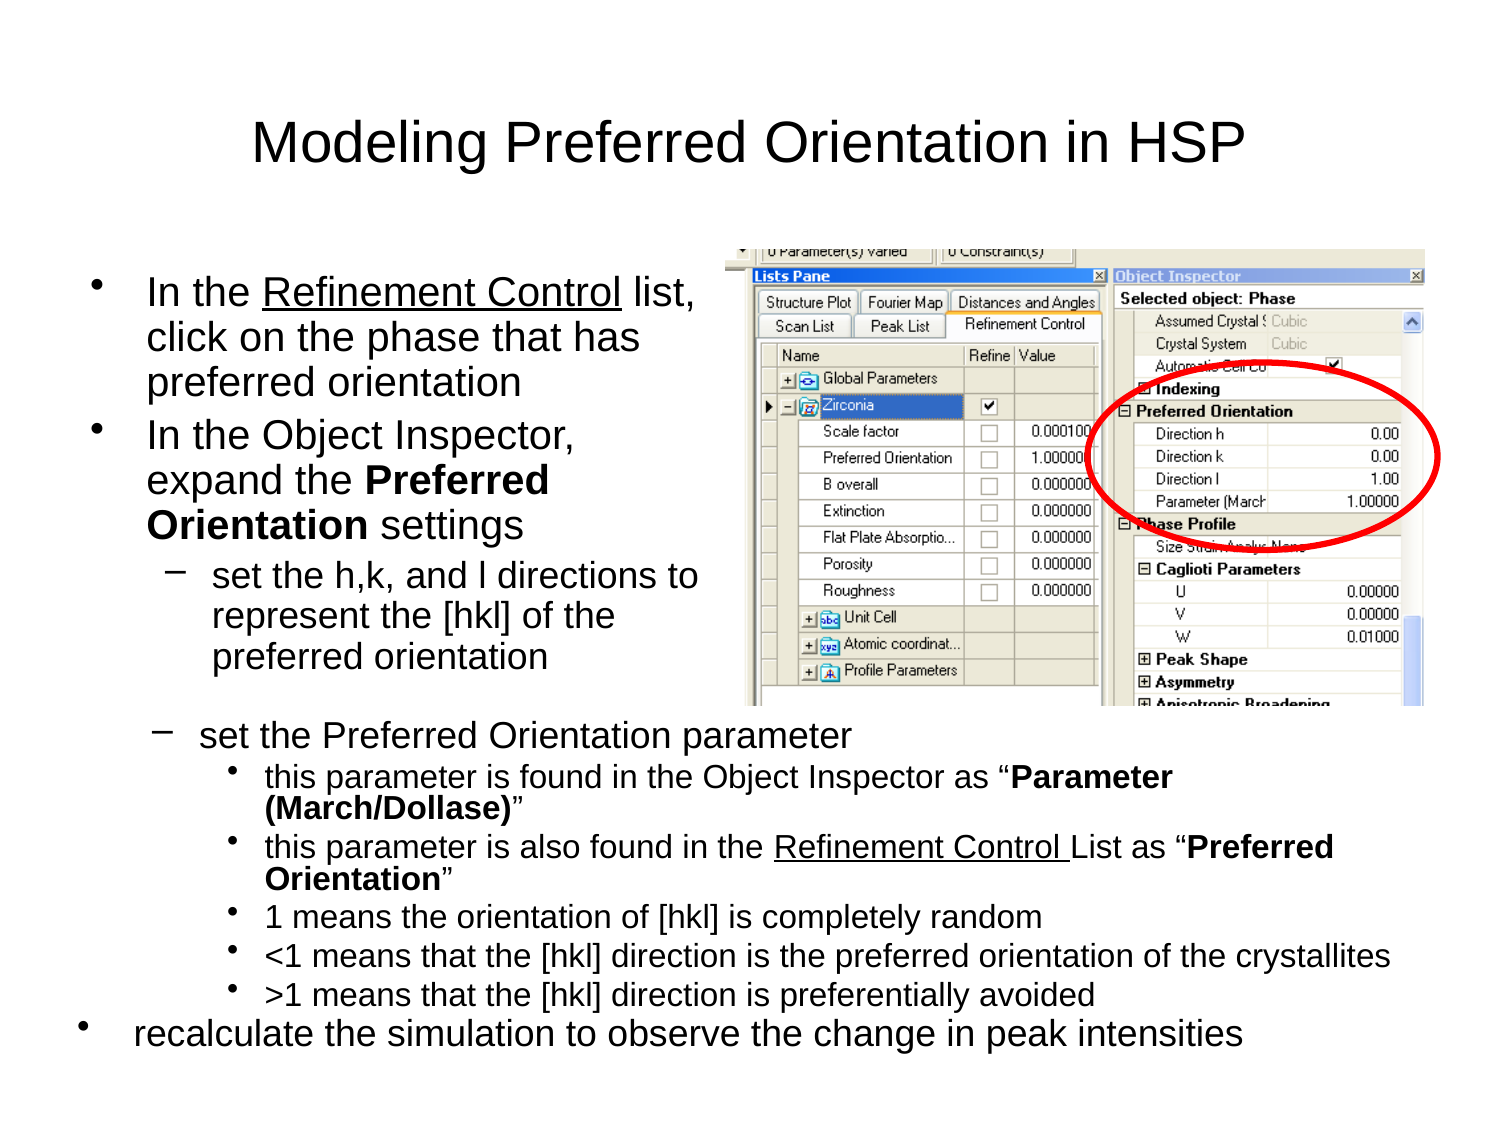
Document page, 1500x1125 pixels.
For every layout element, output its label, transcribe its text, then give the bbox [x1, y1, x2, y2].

title Modeling Preferred Orientation in HSP [75, 45, 1425, 233]
text_box set the Preferred Orientation parameter this parameter is found in the Object Inspector as “Parameter (March/Dollase)” this parameter is also found in the Refinement Control List as “Preferred Orientation” 1 means the orientation of [hkl] is completely random <1 means that the [hkl] direction is the preferred orientation of the crystallites >1 means that the [hkl] direction is preferentially avoided recalculate the simulation to observe the change in peak intensities [62, 712, 1425, 1030]
list In the Refinement Control list, click on the phase that has preferred orientation In the Object Inspector, expand the Preferred Orientation settings set the h,k, and l directions to represent the [hkl] of the preferred orientation [75, 262, 722, 712]
text_box [1429, 427, 1438, 486]
picture [724, 249, 1426, 707]
